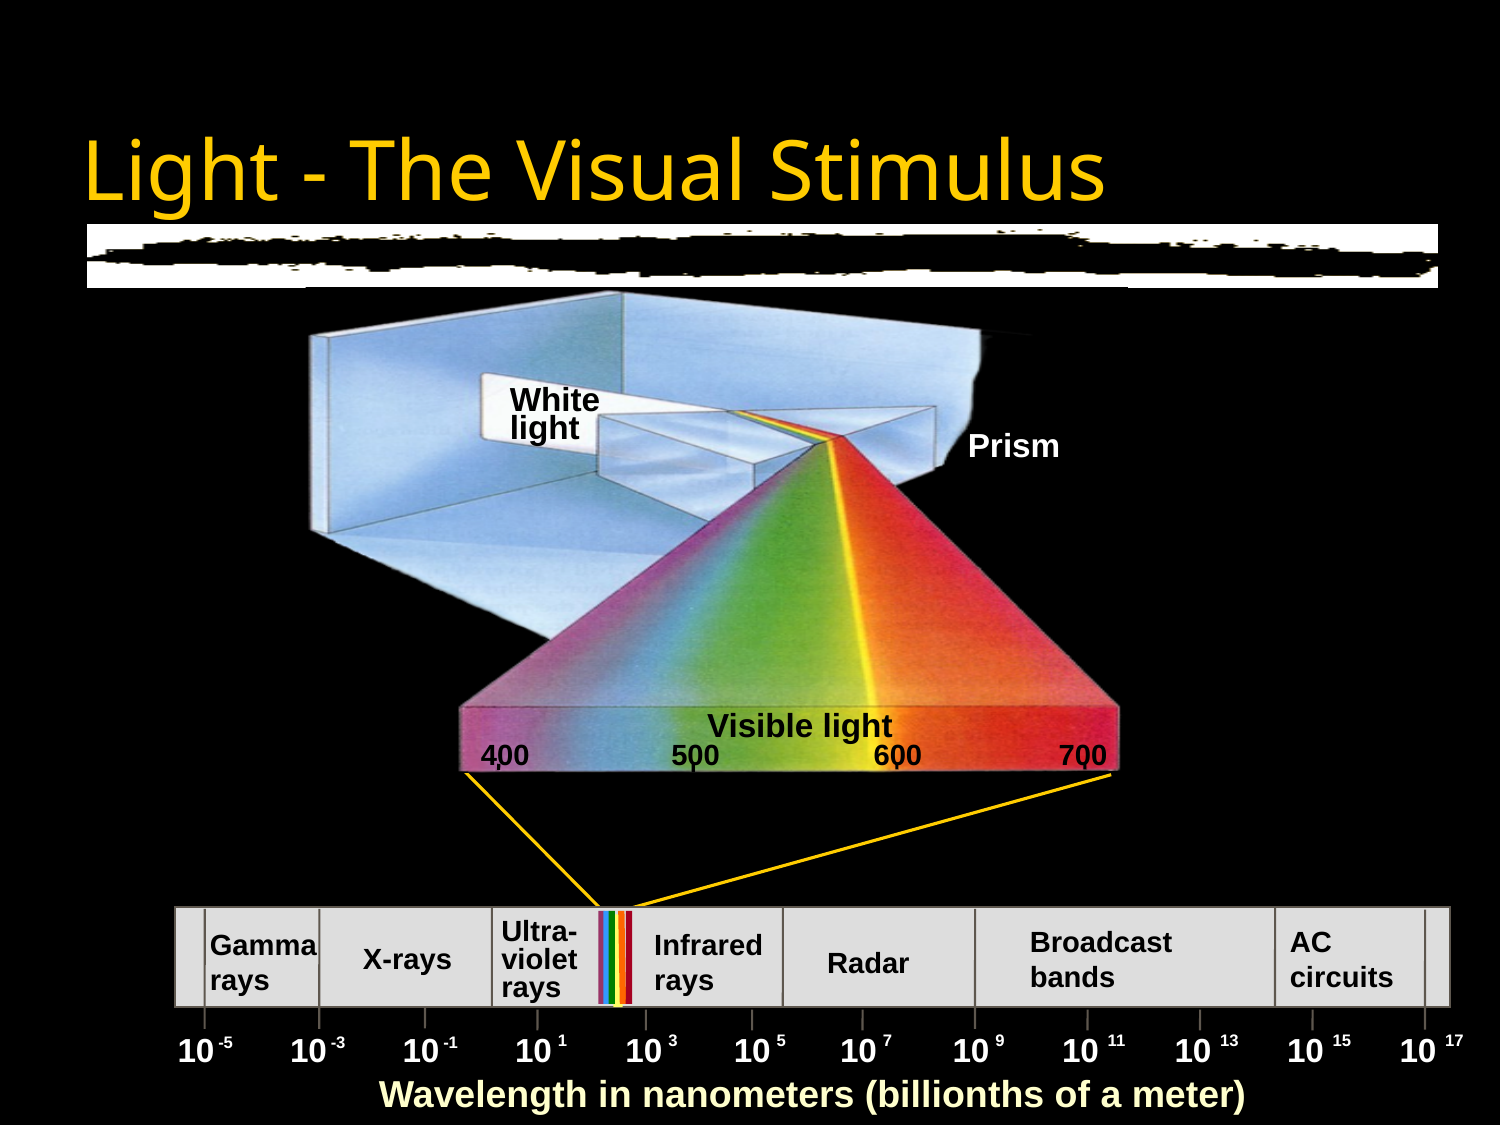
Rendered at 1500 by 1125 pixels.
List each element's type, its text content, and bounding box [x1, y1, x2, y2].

title Light - The Visual Stimulus [66, 37, 1342, 226]
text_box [162, 287, 1488, 1123]
